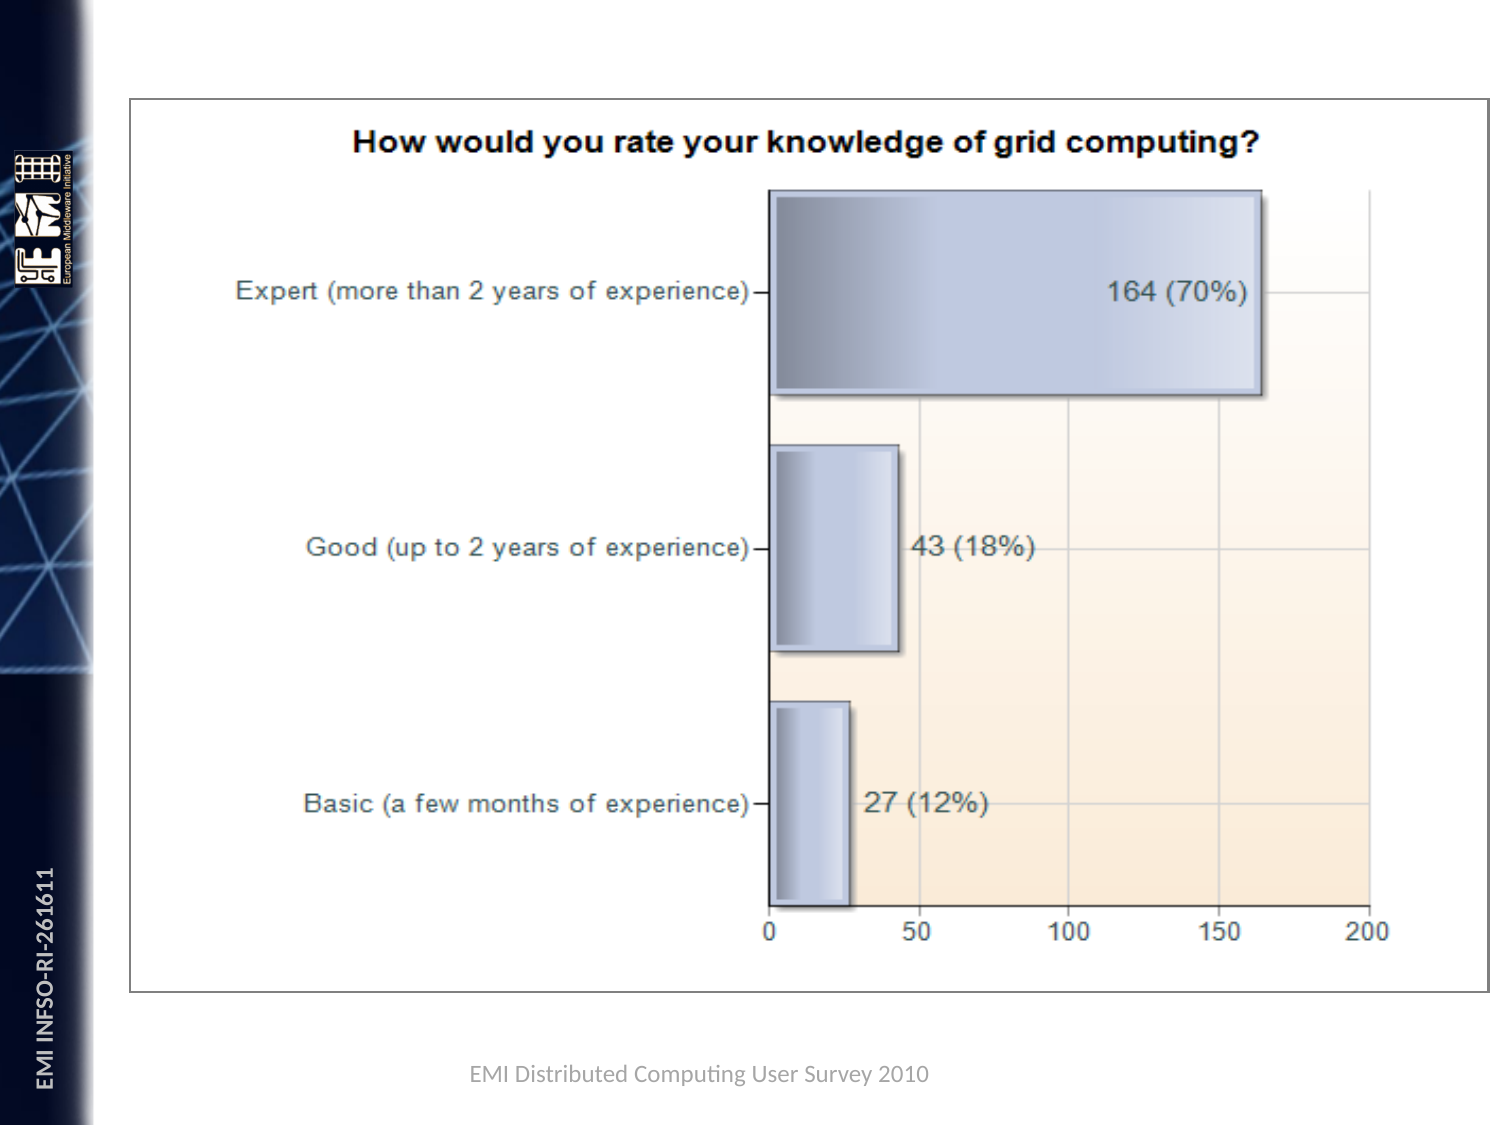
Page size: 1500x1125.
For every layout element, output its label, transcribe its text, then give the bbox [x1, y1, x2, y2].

picture [0, 0, 105, 1125]
picture [130, 99, 1488, 991]
footer EMI Distributed Computing User Survey 2010 [380, 1042, 1020, 1103]
